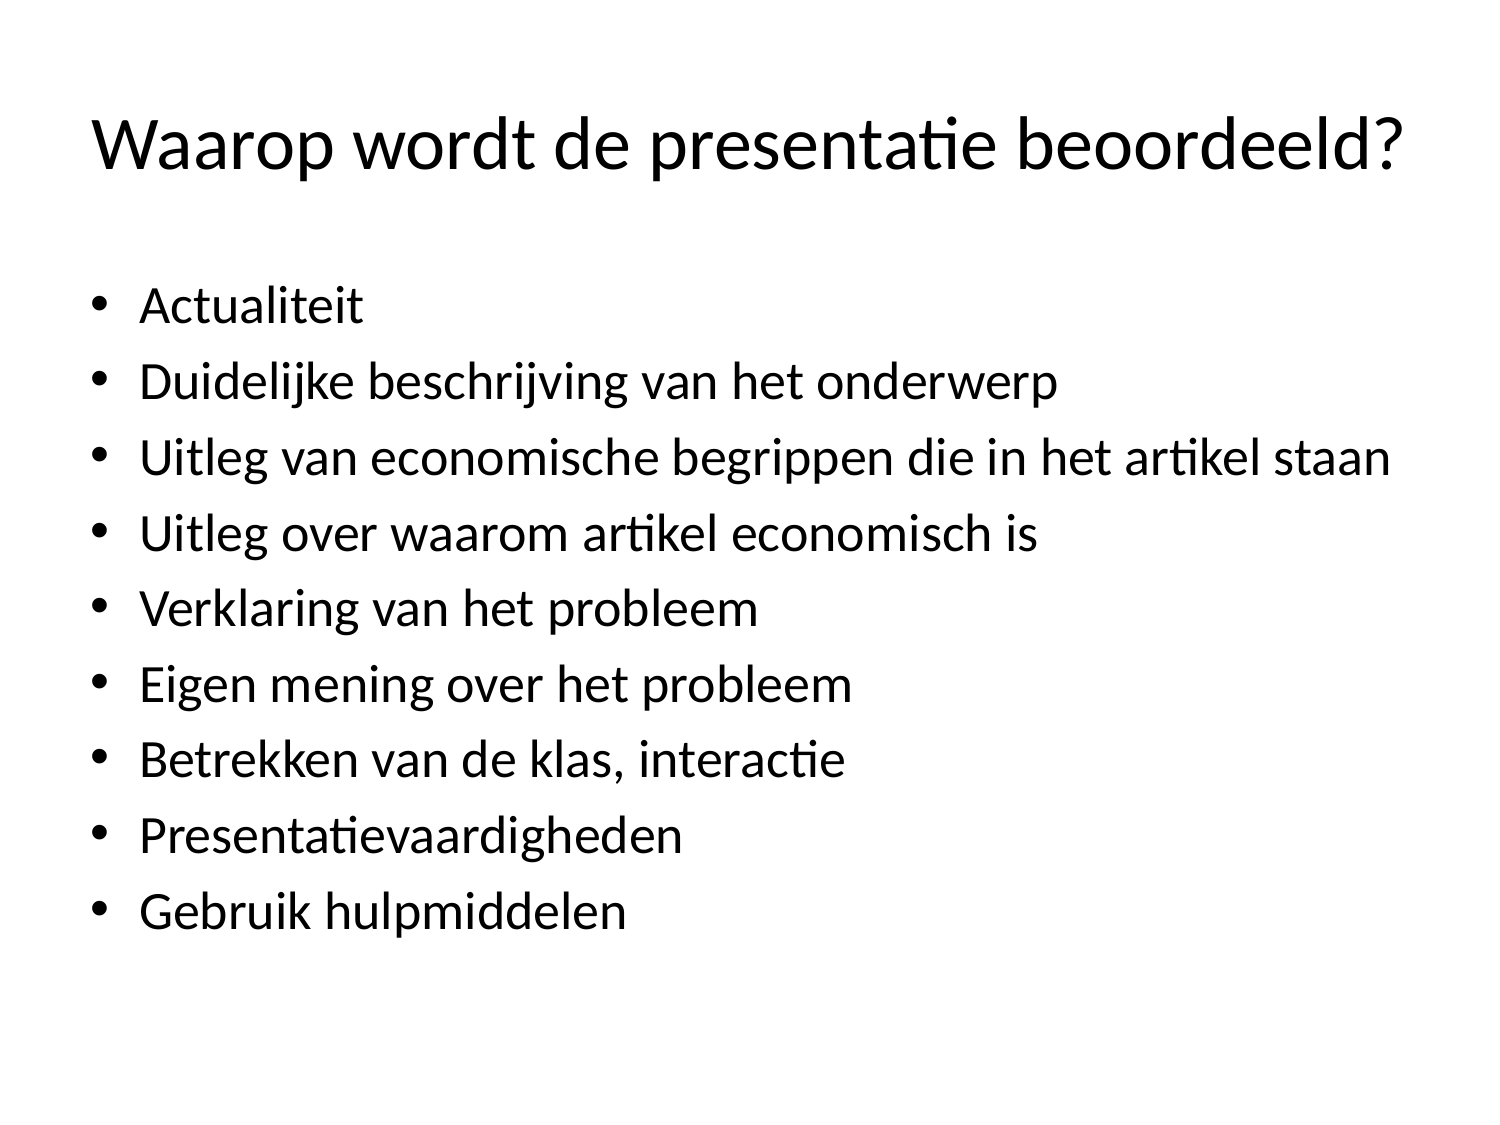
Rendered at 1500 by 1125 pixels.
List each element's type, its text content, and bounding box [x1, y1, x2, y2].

title Waarop wordt de presentatie beoordeeld? [75, 45, 1425, 233]
list Actualiteit Duidelijke beschrijving van het onderwerp Uitleg van economische begrippen die in het artikel staan Uitleg over waarom artikel economisch is Verklaring van het probleem Eigen mening over het probleem Betrekken van de klas, interactie Presentatievaardigheden Gebruik hulpmiddelen [75, 262, 1425, 1005]
